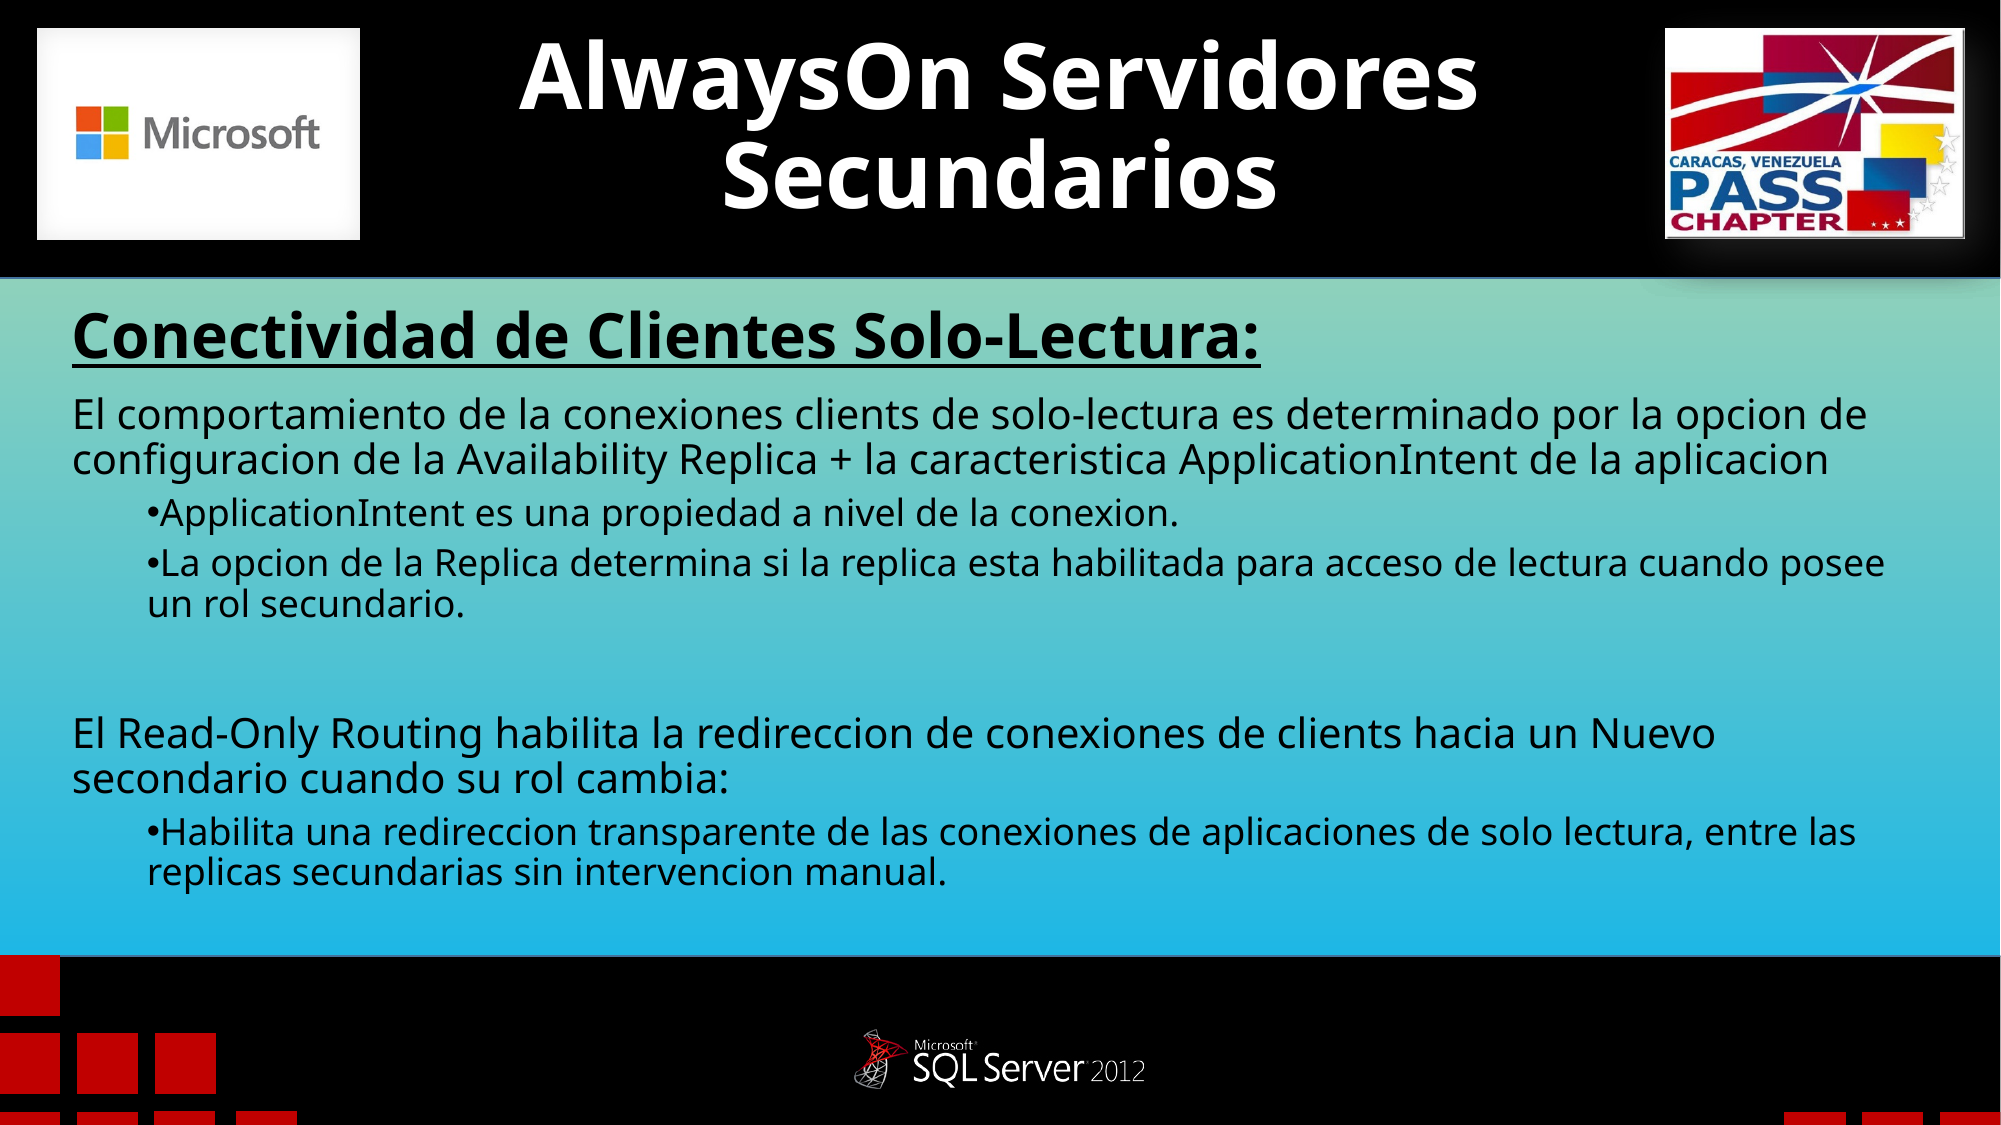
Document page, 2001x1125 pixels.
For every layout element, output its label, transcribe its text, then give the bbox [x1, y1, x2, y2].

picture [37, 28, 360, 240]
text_box AlwaysOn Servidores Secundarios [421, 49, 1579, 236]
text_box Conectividad de Clientes Solo-Lectura: El comportamiento de la conexiones clients de solo-lectura es determinado por la opcion de configuracion de la Availability Replica + la caracteristica ApplicationIntent de la aplicacion ApplicationIntent es una propiedad a nivel de la conexion. La opcion de la Replica determina si la replica esta habilitada para acceso de lectura cuando posee un rol secundario. El Read-Only Routing habilita la redireccion de conexiones de clients hacia un Nuevo secondario cuando su rol cambia: Habilita una redireccion transparente de las conexiones de aplicaciones de solo lectura, entre las replicas secundarias sin intervencion manual. [56, 297, 1937, 960]
picture [822, 959, 1178, 1125]
picture [1665, 28, 1965, 239]
